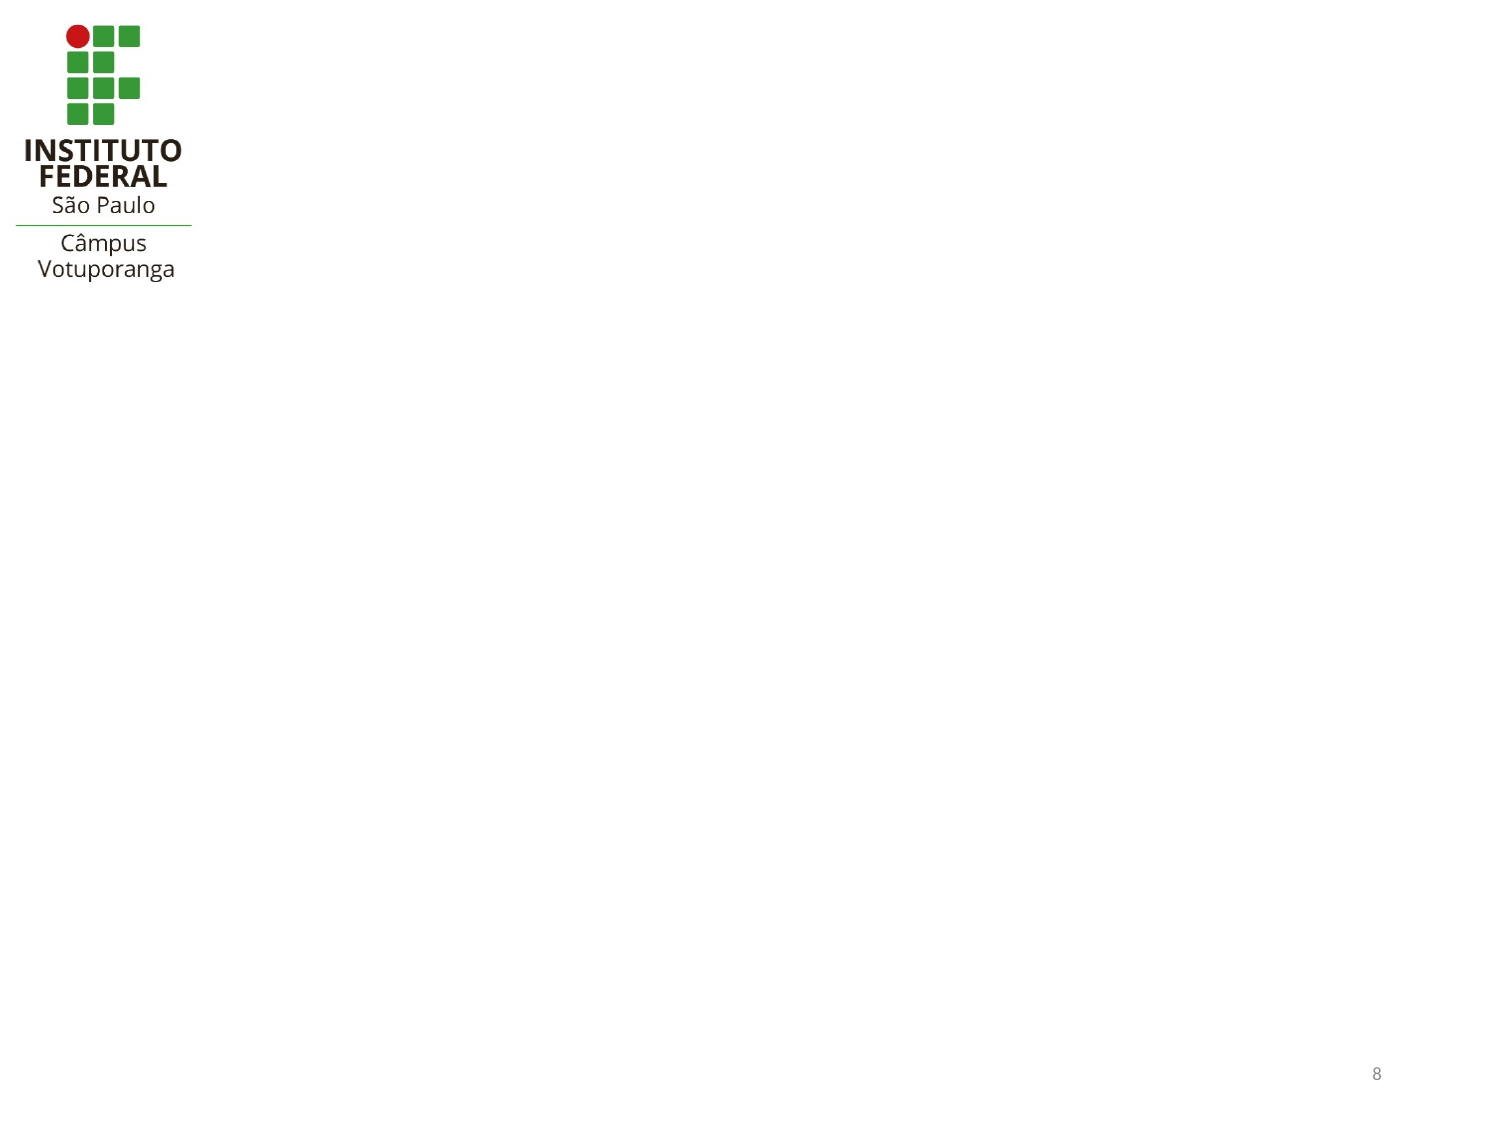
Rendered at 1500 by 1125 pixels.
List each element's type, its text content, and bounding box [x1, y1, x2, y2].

picture [8, 16, 198, 289]
slide_number 8 [1059, 1042, 1397, 1103]
